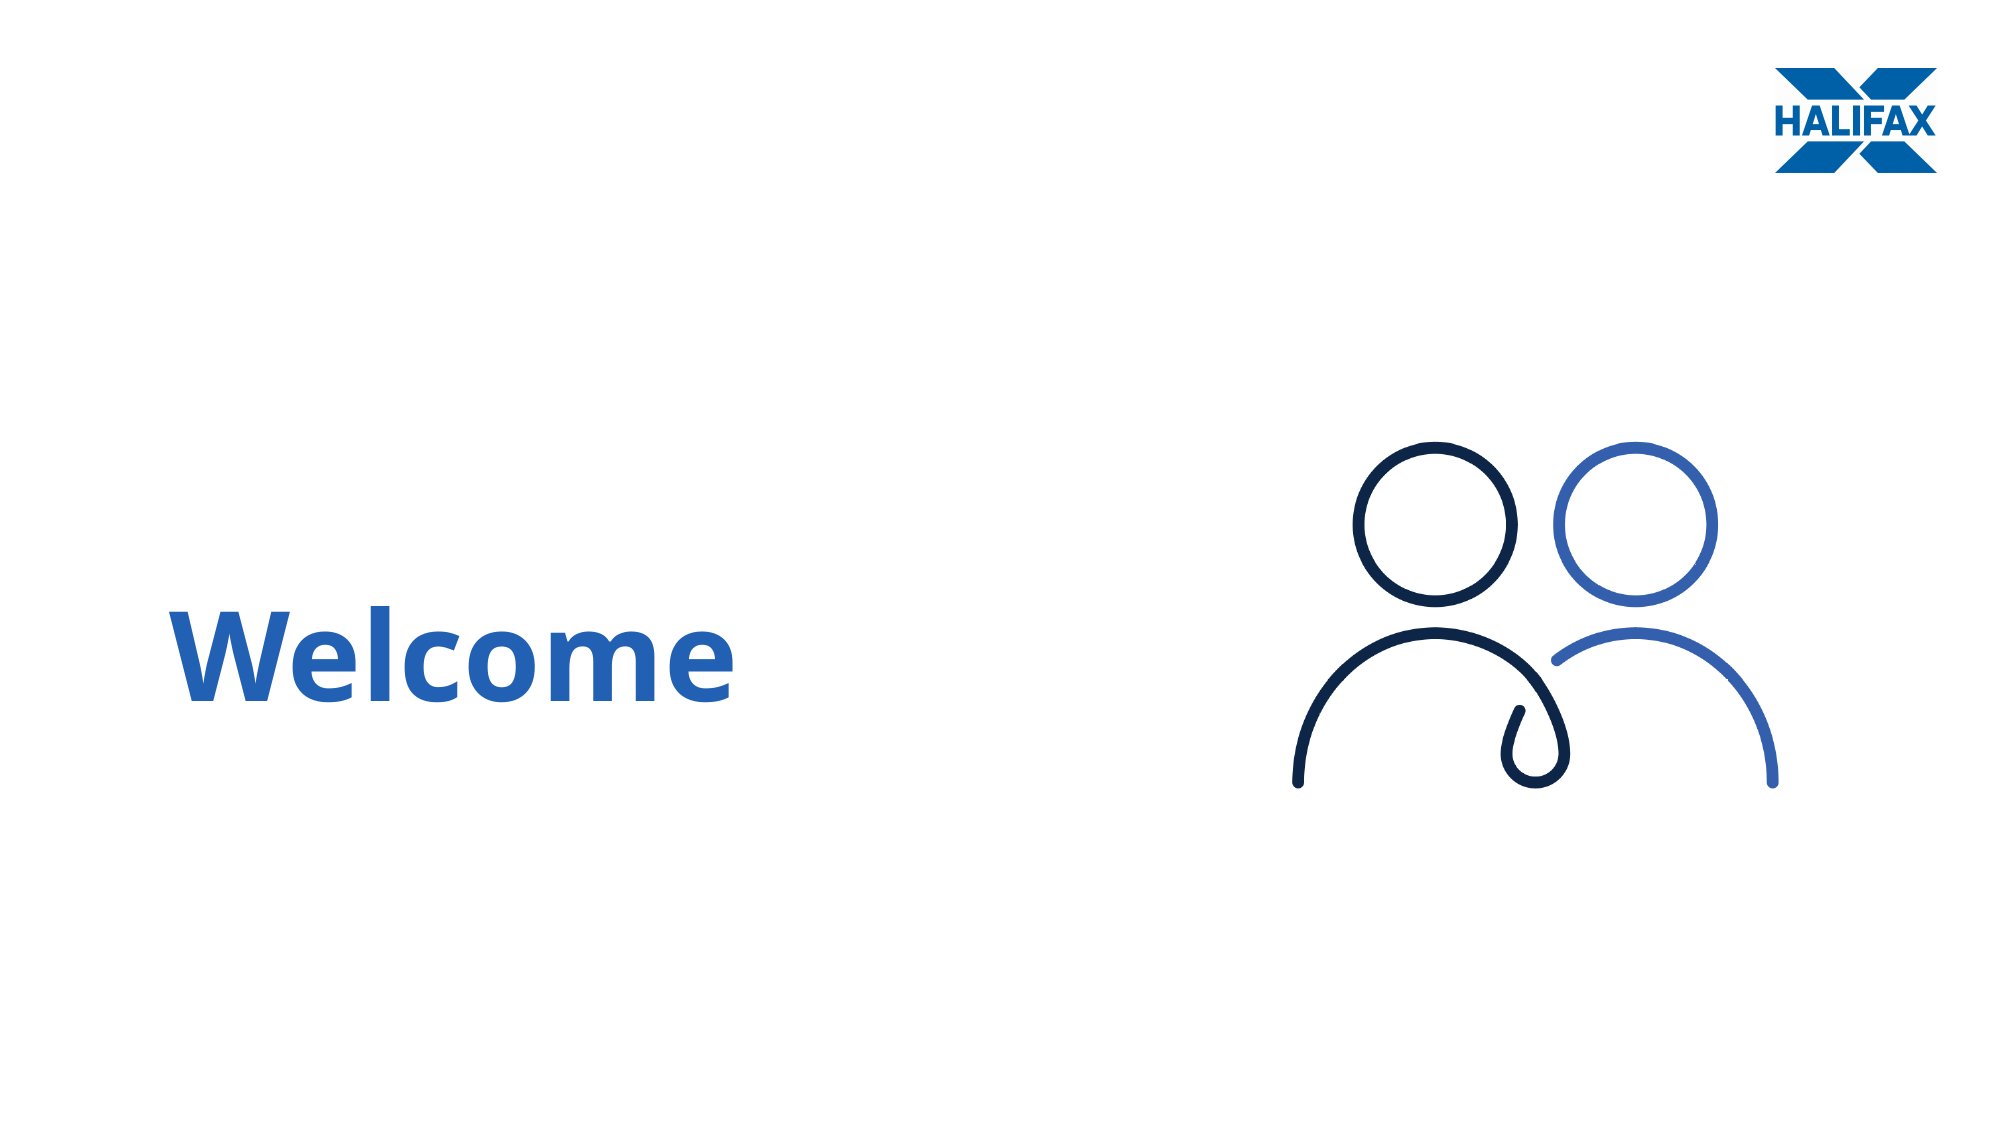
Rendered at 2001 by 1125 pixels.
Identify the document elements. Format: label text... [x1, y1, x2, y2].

picture [1214, 327, 1856, 972]
list Welcome [154, 568, 1000, 731]
picture [1775, 68, 1937, 173]
